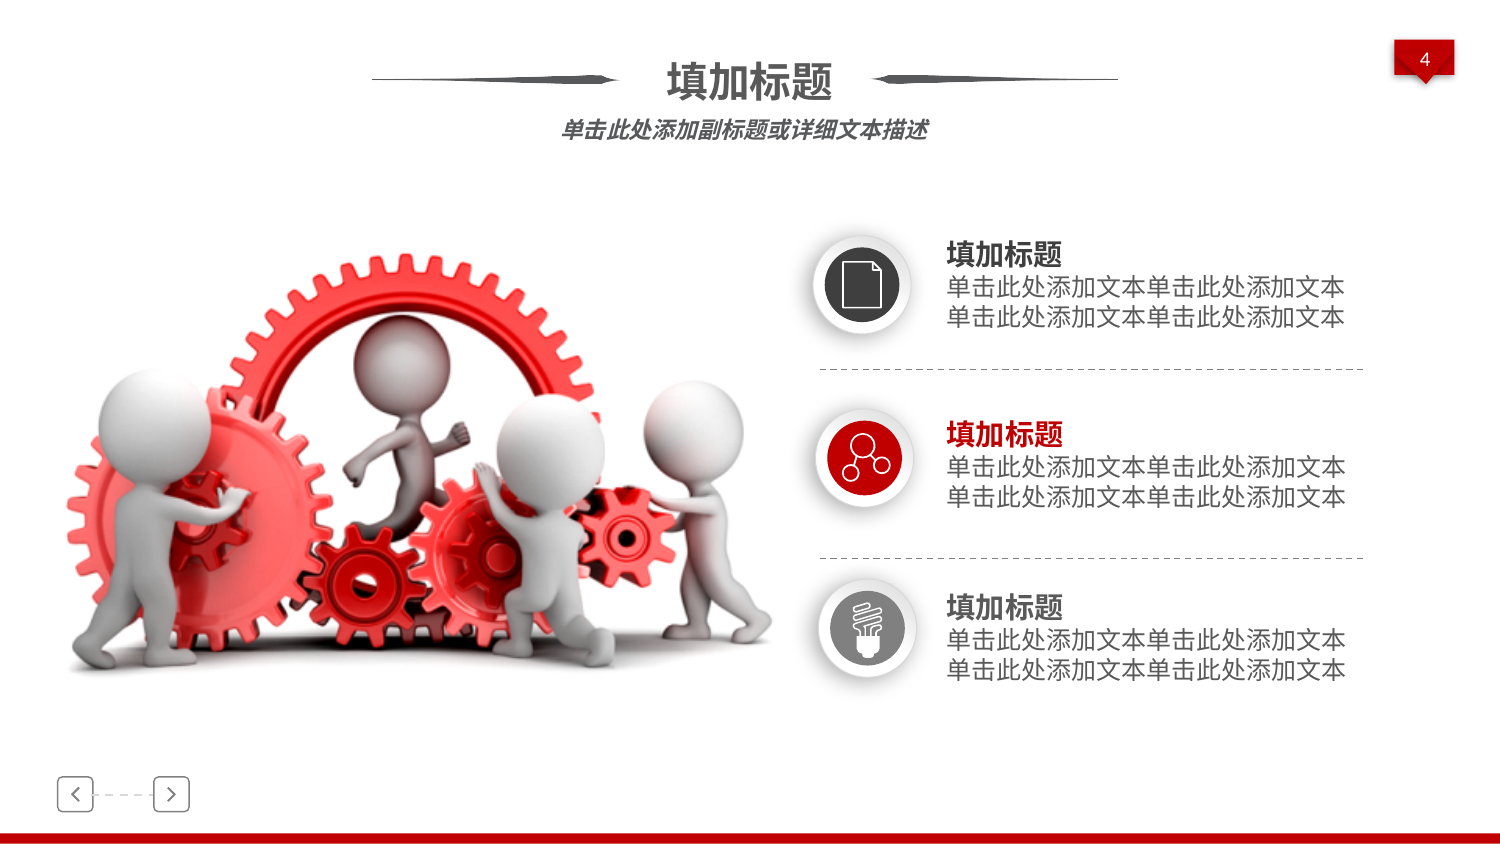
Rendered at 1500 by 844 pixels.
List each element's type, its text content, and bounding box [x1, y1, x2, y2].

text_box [818, 578, 917, 678]
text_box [815, 408, 914, 508]
picture [371, 74, 623, 84]
text_box 填加标题 单击此处添加文本单击此处添加文本 单击此处添加文本单击此处添加文本 [931, 408, 1388, 519]
text_box 填加标题 单击此处添加文本单击此处添加文本 单击此处添加文本单击此处添加文本 [931, 229, 1388, 339]
text_box 填加标题 单击此处添加文本单击此处添加文本 单击此处添加文本单击此处添加文本 [931, 582, 1388, 692]
text_box 单击此处添加副标题或详细文本描述 [545, 108, 943, 151]
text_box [812, 235, 912, 335]
picture [867, 74, 1119, 84]
picture [34, 229, 808, 693]
text_box 填加标题 [584, 55, 916, 106]
